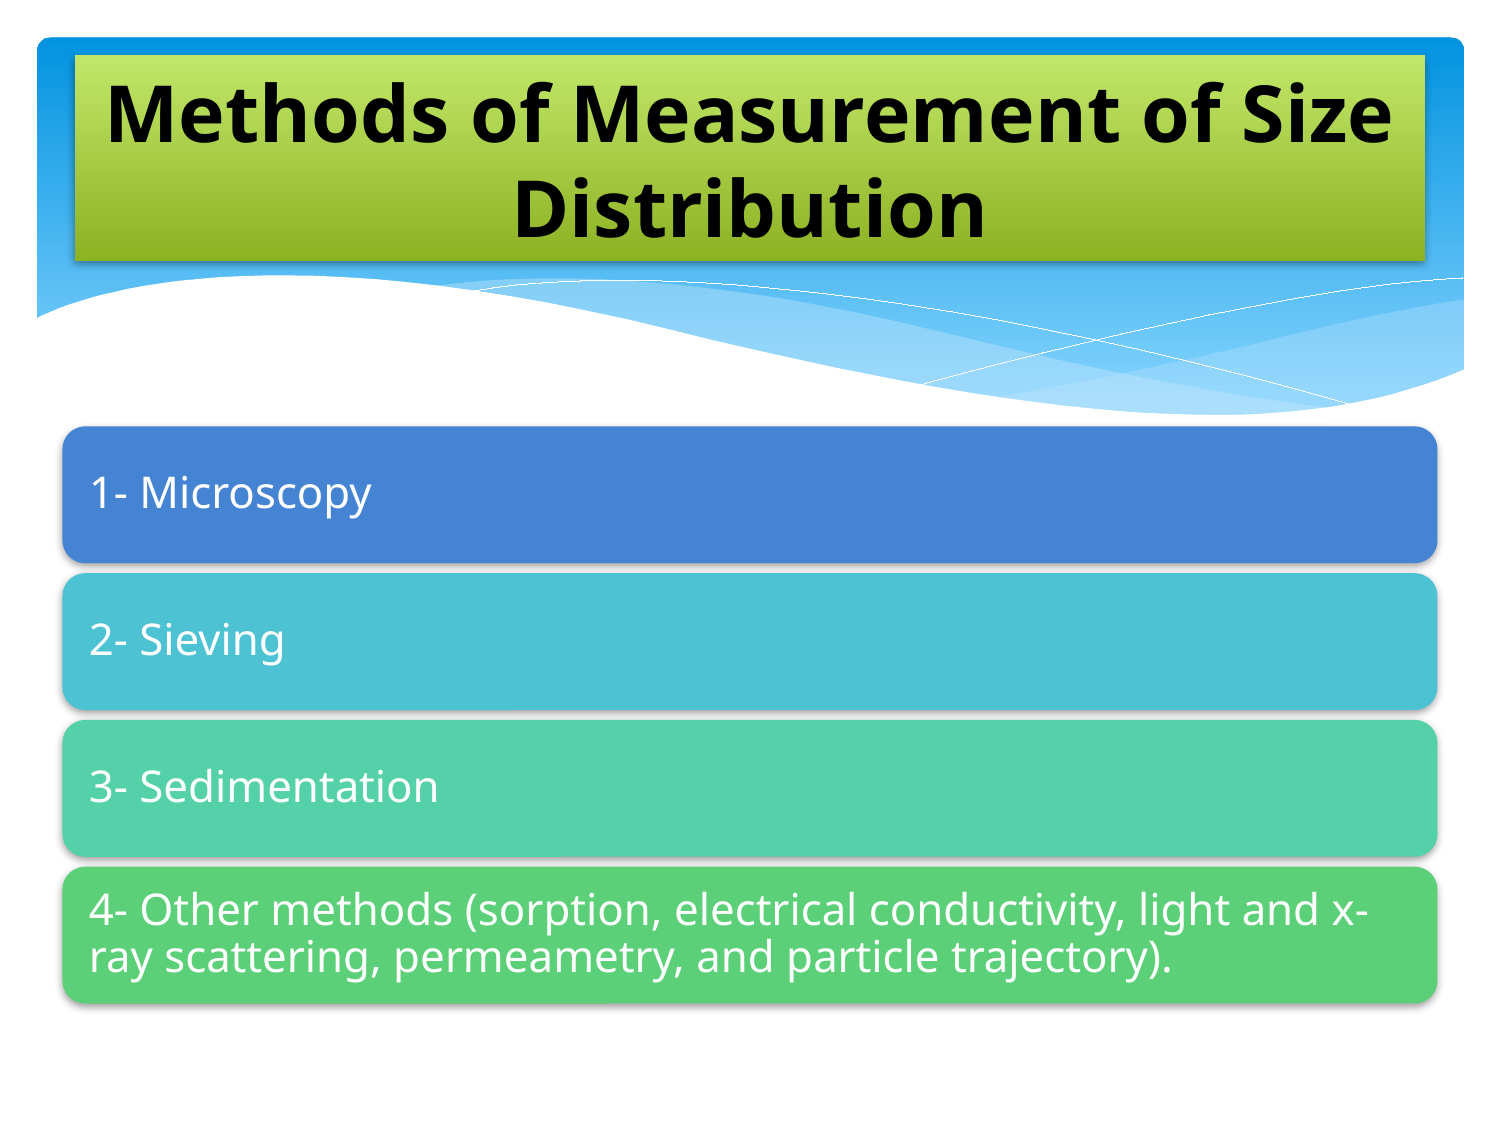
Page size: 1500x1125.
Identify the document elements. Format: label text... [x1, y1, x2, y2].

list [62, 424, 1438, 1006]
title Methods of Measurement of Size Distribution [75, 55, 1425, 261]
